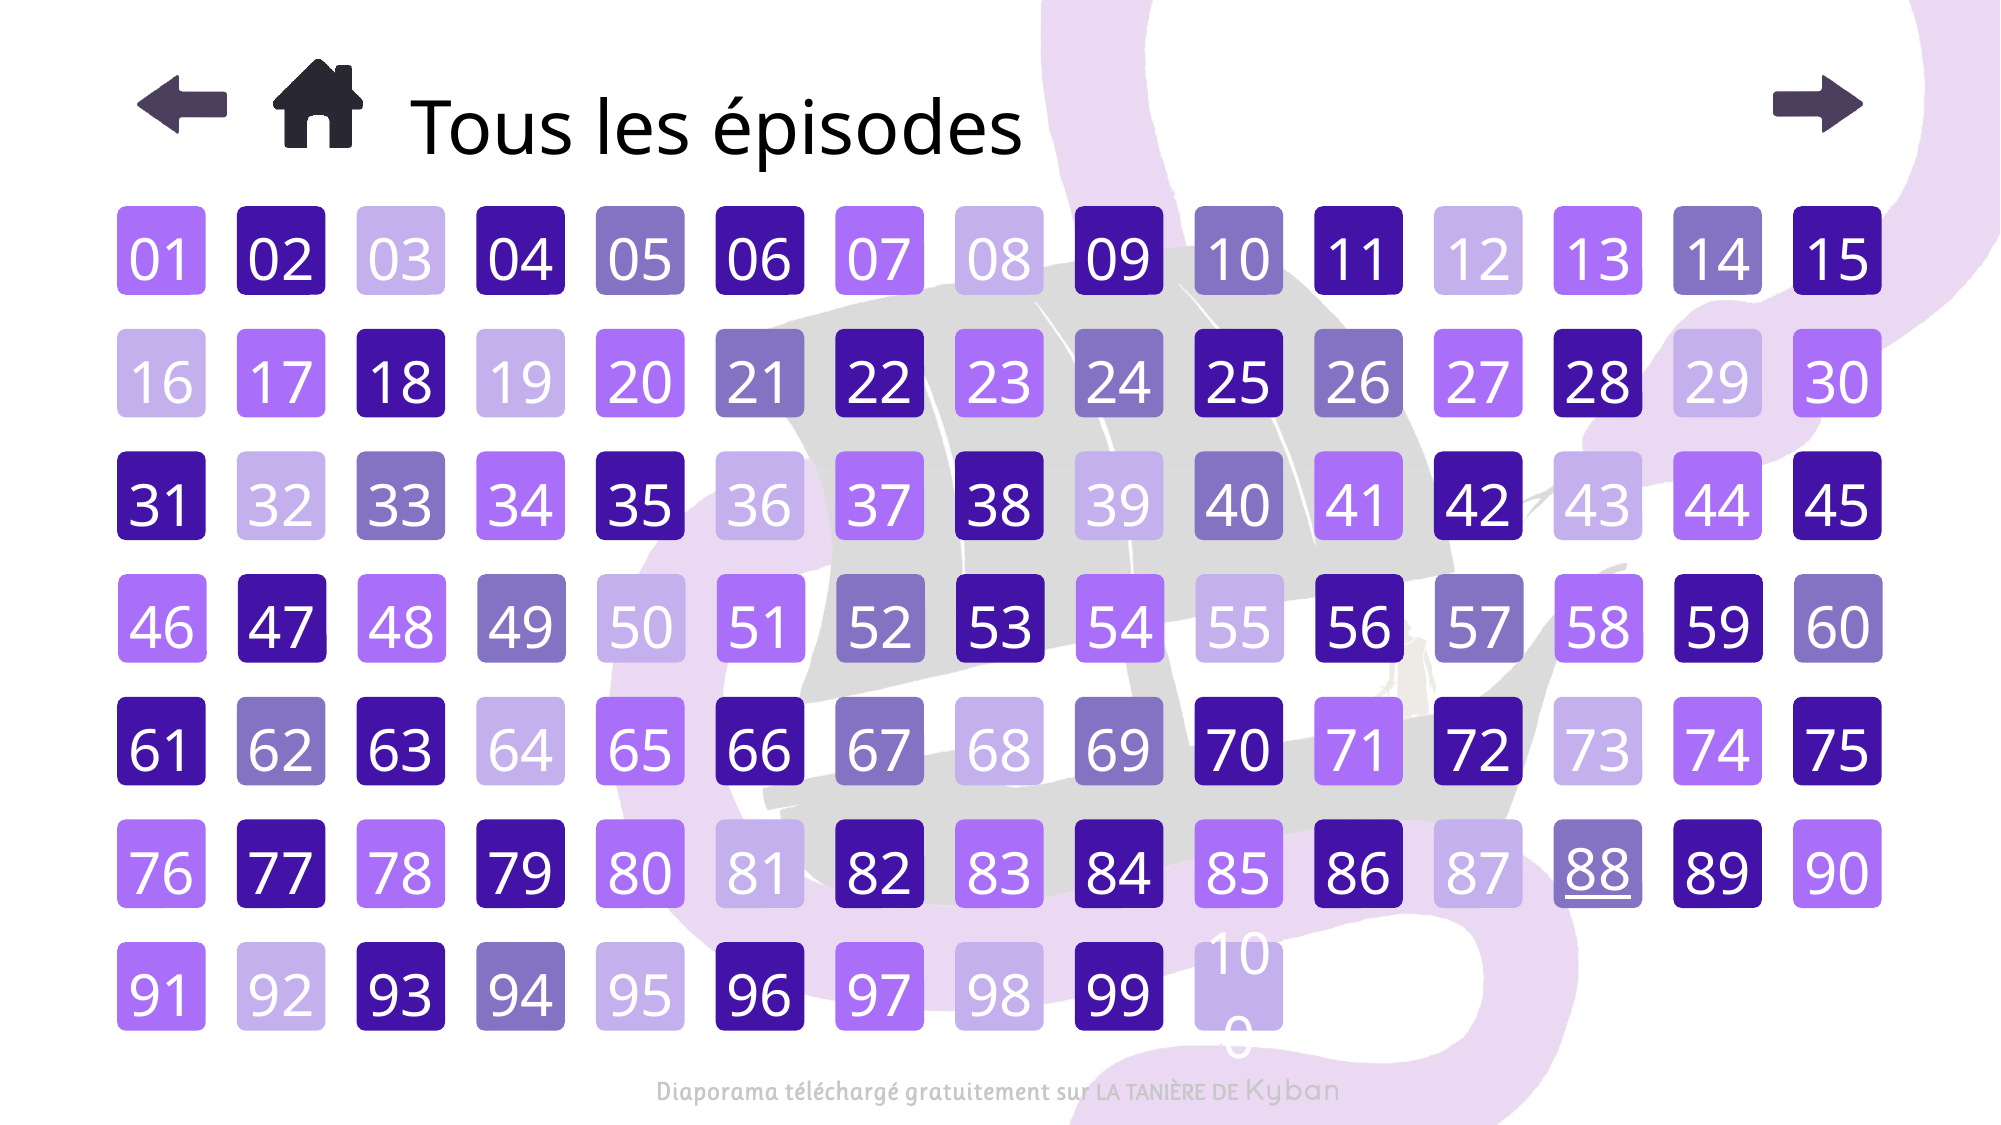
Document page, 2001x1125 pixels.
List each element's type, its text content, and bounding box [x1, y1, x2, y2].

text_box [475, 450, 566, 542]
text_box [1193, 818, 1285, 910]
text_box [1672, 450, 1764, 542]
text_box 55 [1273, 573, 1286, 664]
text_box [1193, 695, 1285, 787]
text_box [1073, 818, 1165, 910]
text_box [594, 450, 686, 542]
text_box [834, 818, 926, 910]
text_box [834, 573, 926, 664]
text_box [1313, 205, 1404, 296]
text_box [1073, 695, 1165, 787]
text_box [475, 941, 566, 1032]
text_box 46 [196, 573, 208, 664]
text_box [1792, 695, 1883, 787]
text_box 59 [1752, 646, 1765, 664]
text_box [954, 573, 1045, 664]
text_box 54 [1154, 573, 1166, 664]
text_box [1073, 941, 1165, 1032]
text_box 56 [1393, 573, 1405, 664]
text_box [834, 695, 926, 787]
text_box [1432, 695, 1524, 787]
text_box [116, 695, 207, 787]
text_box [594, 327, 686, 419]
text_box [1073, 327, 1165, 419]
text_box [1193, 205, 1285, 296]
text_box [1792, 205, 1883, 296]
text_box [116, 205, 207, 296]
text_box [1313, 450, 1404, 542]
text_box [235, 573, 327, 664]
text_box [235, 695, 327, 787]
text_box [355, 941, 447, 1032]
text_box [834, 205, 926, 296]
text_box [116, 573, 207, 664]
text_box 59 [1753, 573, 1764, 645]
text_box [594, 818, 686, 910]
text_box [1552, 450, 1644, 542]
text_box [235, 818, 327, 910]
text_box [1432, 450, 1524, 542]
text_box [475, 573, 566, 664]
text_box [594, 573, 686, 664]
text_box 47 [316, 573, 328, 664]
text_box [116, 941, 207, 1032]
text_box [714, 695, 806, 787]
text_box [714, 818, 806, 910]
text_box [714, 205, 806, 296]
text_box [1552, 205, 1644, 296]
text_box 53 [1034, 573, 1046, 664]
text_box [954, 818, 1045, 910]
text_box [714, 327, 806, 419]
text_box [1193, 450, 1285, 542]
text_box [355, 573, 447, 664]
text_box [1552, 818, 1644, 910]
picture [0, 0, 2001, 1125]
text_box [954, 941, 1045, 1032]
text_box [116, 327, 207, 419]
text_box [1193, 573, 1285, 664]
text_box 50 [675, 573, 687, 664]
text_box [1193, 941, 1285, 1032]
text_box 58 [1632, 573, 1645, 664]
text_box [1792, 818, 1883, 910]
text_box 49 [555, 573, 567, 664]
text_box [1792, 573, 1883, 664]
text_box [1193, 327, 1285, 419]
text_box [1432, 205, 1524, 296]
text_box [1073, 573, 1165, 664]
text_box [475, 695, 566, 787]
text_box [954, 327, 1045, 419]
text_box [1432, 573, 1524, 664]
text_box [475, 205, 566, 296]
text_box [1672, 695, 1764, 787]
text_box [1313, 327, 1404, 419]
text_box [235, 941, 327, 1032]
text_box [1073, 450, 1165, 542]
text_box [1313, 573, 1404, 664]
text_box [594, 205, 686, 296]
text_box [954, 695, 1045, 787]
text_box [1432, 818, 1524, 910]
text_box [594, 695, 686, 787]
text_box [954, 450, 1045, 542]
text_box [1552, 327, 1644, 419]
text_box 57 [1513, 573, 1525, 664]
text_box [116, 818, 207, 910]
text_box 51 [795, 573, 807, 664]
text_box [714, 450, 806, 542]
text_box [235, 450, 327, 542]
text_box [1432, 327, 1524, 419]
text_box [1552, 695, 1644, 787]
text_box [355, 818, 447, 910]
text_box [834, 450, 926, 542]
text_box [1672, 818, 1764, 910]
text_box [714, 941, 806, 1032]
text_box 52 [914, 573, 927, 664]
text_box 48 [435, 573, 448, 664]
text_box [355, 327, 447, 419]
text_box [475, 327, 566, 419]
text_box [116, 450, 207, 542]
title Tous les épisodes [395, 59, 1863, 202]
text_box [1313, 818, 1404, 910]
text_box [834, 941, 926, 1032]
text_box [1792, 327, 1883, 419]
text_box [355, 205, 447, 296]
text_box [1552, 573, 1644, 664]
text_box 60 [1872, 573, 1884, 664]
text_box [235, 205, 327, 296]
text_box [355, 450, 447, 542]
text_box [1313, 695, 1404, 787]
text_box [954, 205, 1045, 296]
text_box [834, 327, 926, 419]
text_box [1672, 573, 1764, 664]
text_box [1792, 450, 1883, 542]
text_box [235, 327, 327, 419]
text_box [594, 941, 686, 1032]
text_box [475, 818, 566, 910]
text_box [1672, 205, 1764, 296]
text_box [1073, 205, 1165, 296]
text_box [355, 695, 447, 787]
text_box [1672, 327, 1764, 419]
text_box [714, 573, 806, 664]
